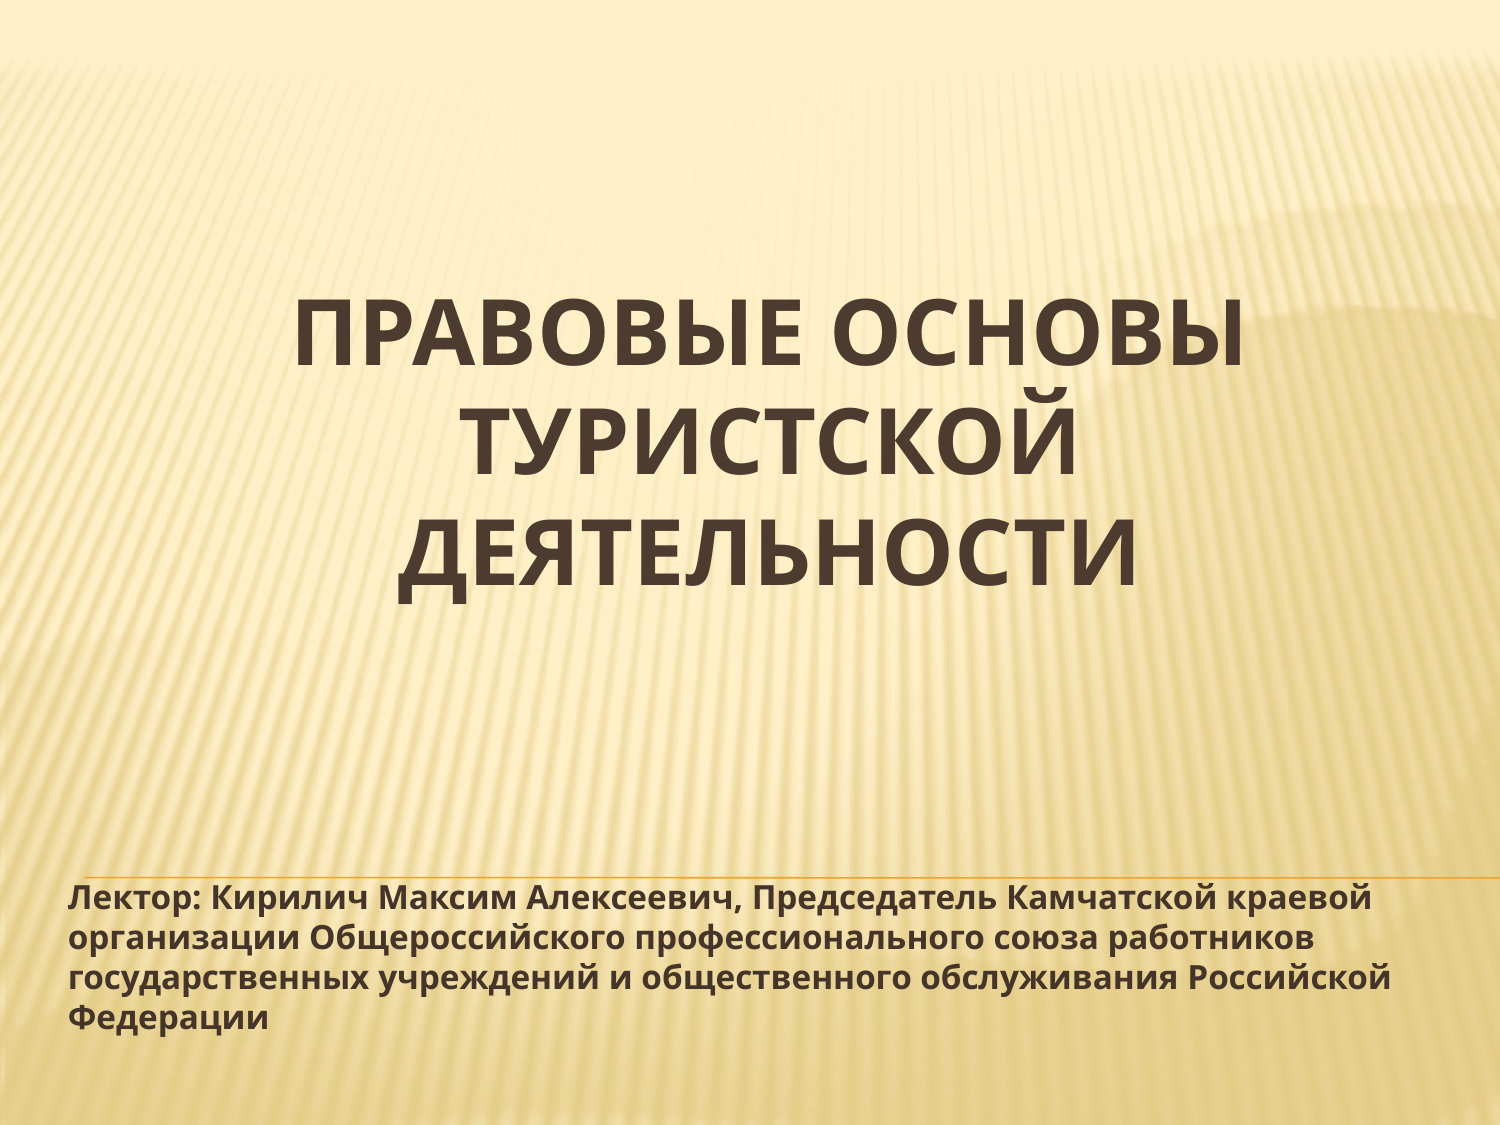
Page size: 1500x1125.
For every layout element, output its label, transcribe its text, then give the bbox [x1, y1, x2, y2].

title ПРАВОВЫЕ ОСНОВЫ ТУРИСТСКОЙ ДЕЯТЕЛЬНОСТИ [76, 137, 1465, 740]
subtitle Лектор: Кирилич Максим Алексеевич, Председатель Камчатской краевой организации Общероссийского профессионального союза работников государственных учреждений и общественного обслуживания Российской Федерации [53, 881, 1441, 1032]
